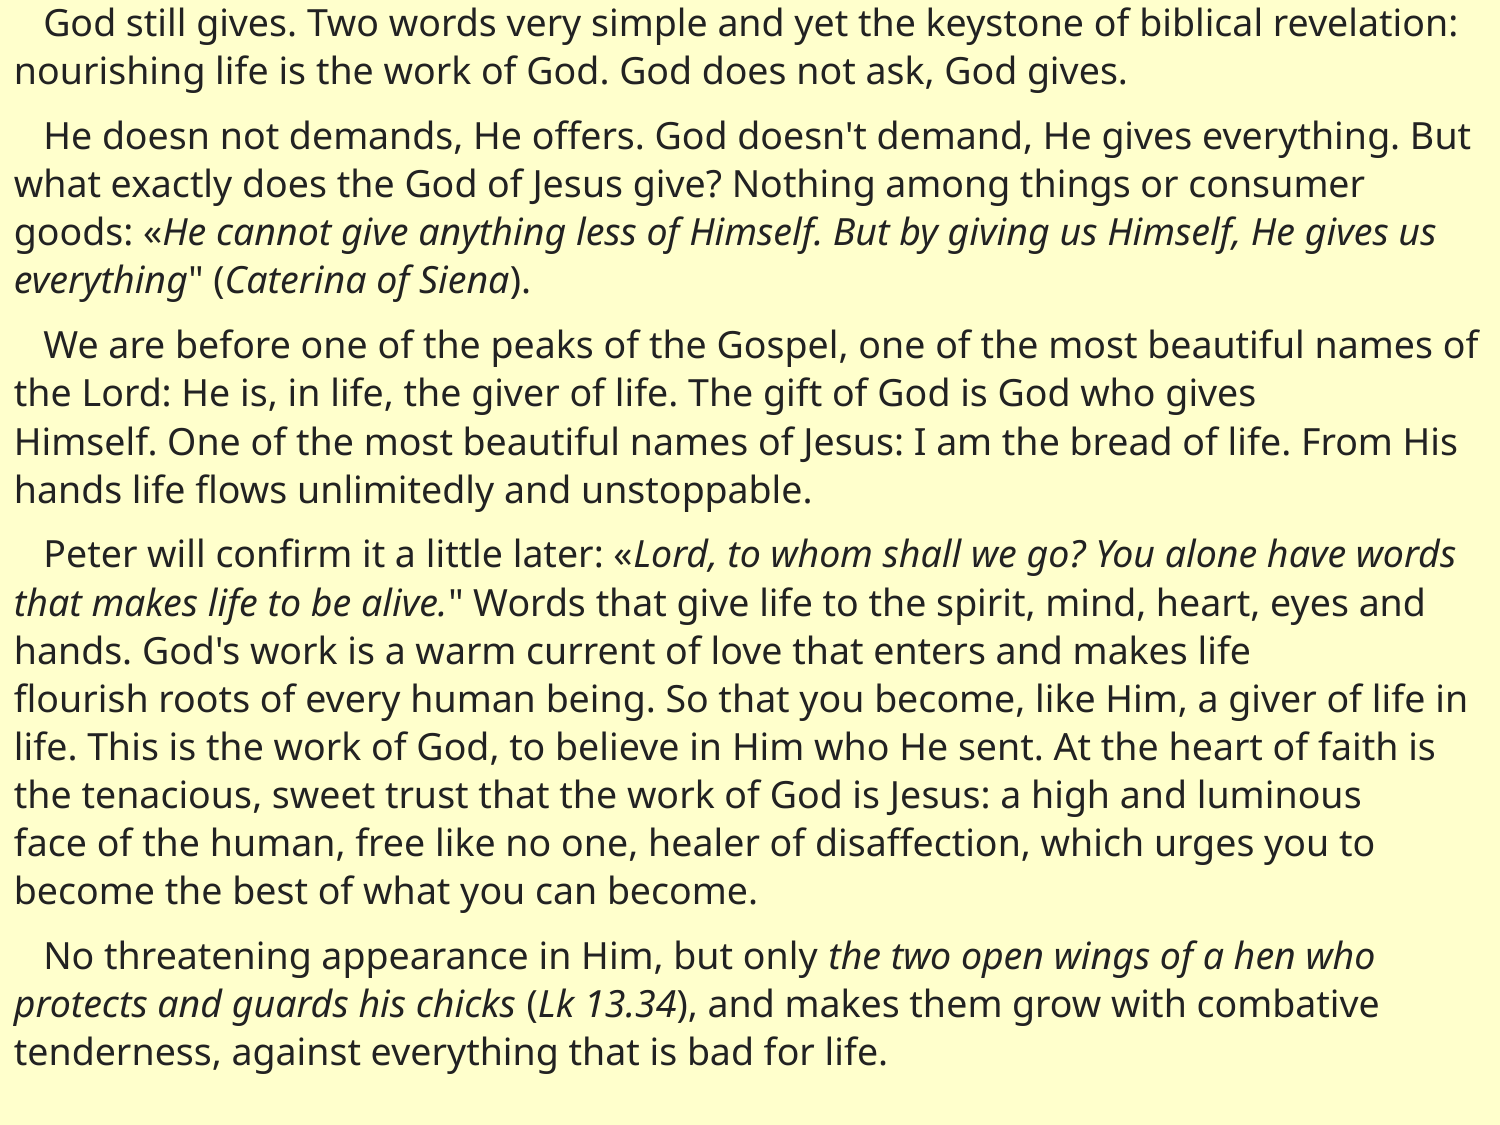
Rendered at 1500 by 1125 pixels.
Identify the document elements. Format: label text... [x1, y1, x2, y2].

text_box God still gives. Two words very simple and yet the keystone of biblical revelation: nourishing life is the work of God. God does not ask, God gives. He doesn not demands, He offers. God doesn't demand, He gives everything. But what exactly does the God of Jesus give? Nothing among things or consumer goods: «He cannot give anything less of Himself. But by giving us Himself, He gives us everything" (Caterina of Siena). We are before one of the peaks of the Gospel, one of the most beautiful names of the Lord: He is, in life, the giver of life. The gift of God is God who gives Himself. One of the most beautiful names of Jesus: I am the bread of life. From His hands life flows unlimitedly and unstoppable. Peter will confirm it a little later: «Lord, to whom shall we go? You alone have words that makes life to be alive." Words that give life to the spirit, mind, heart, eyes and hands. God's work is a warm current of love that enters and makes life flourish roots of every human being. So that you become, like Him, a giver of life in life. This is the work of God, to believe in Him who He sent. At the heart of faith is the tenacious, sweet trust that the work of God is Jesus: a high and luminous face of the human, free like no one, healer of disaffection, which urges you to become the best of what you can become. No threatening appearance in Him, but only the two open wings of a hen who protects and guards his chicks (Lk 13.34), and makes them grow with combative tenderness, against everything that is bad for life. [0, 0, 1500, 1081]
